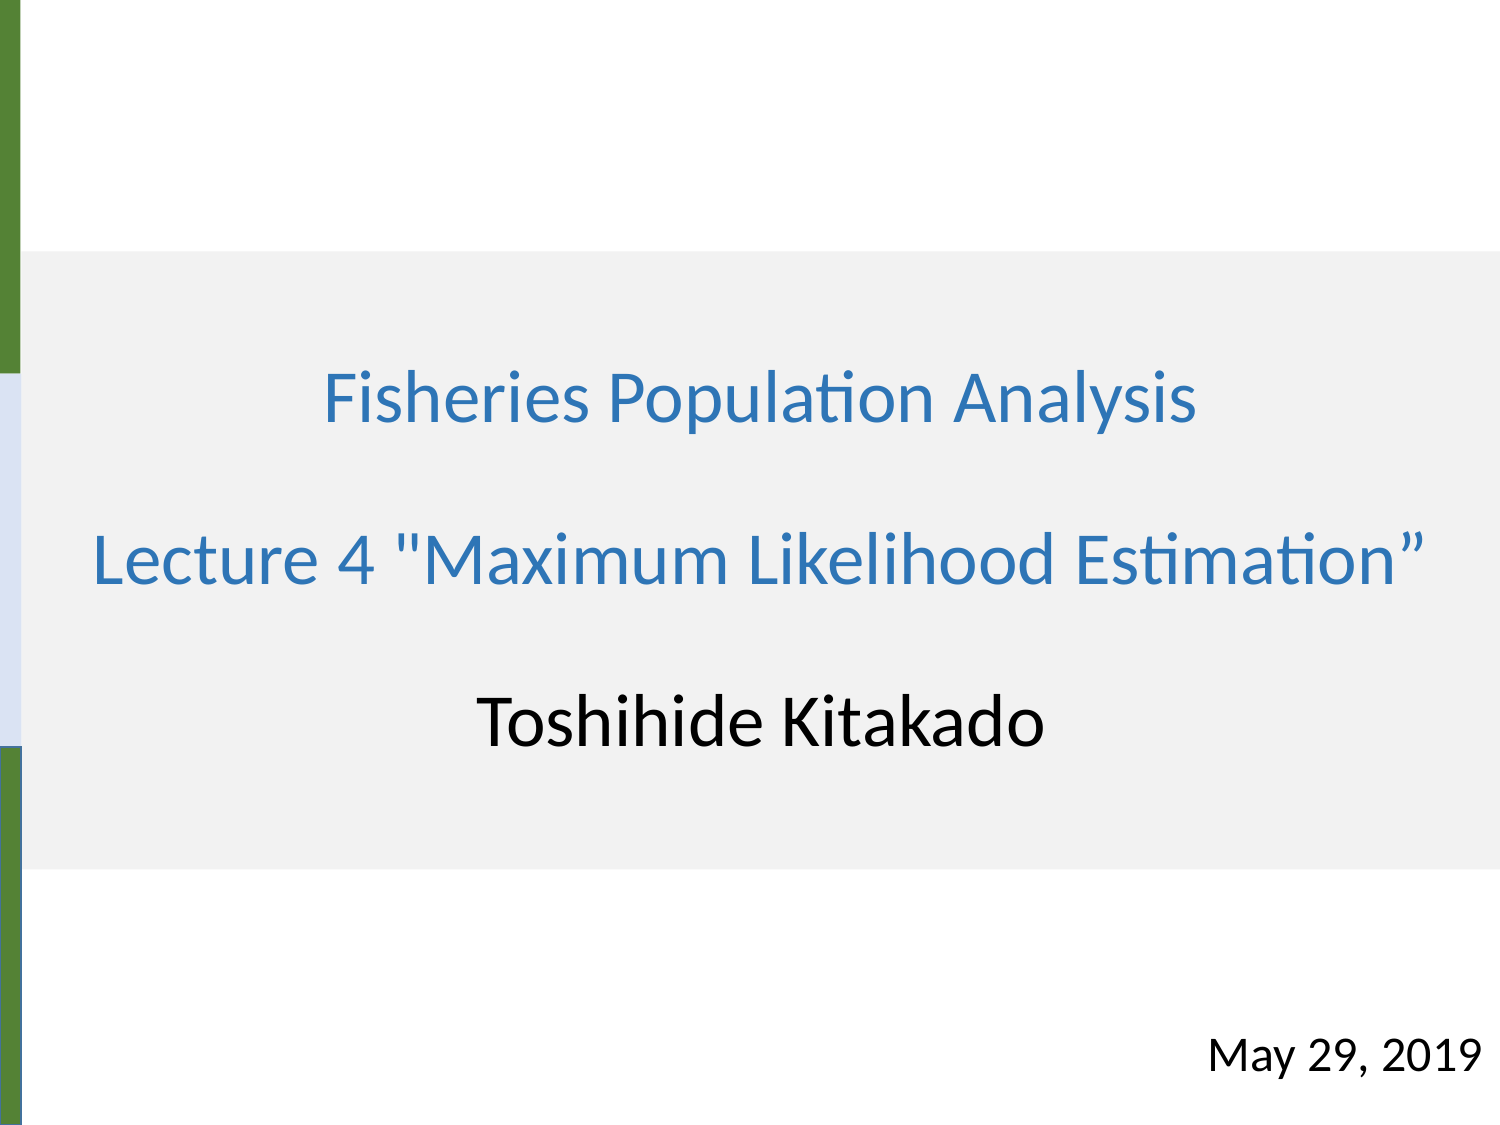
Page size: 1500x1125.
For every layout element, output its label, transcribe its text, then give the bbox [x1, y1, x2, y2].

text_box May 29, 2019 [1192, 1013, 1498, 1089]
title Fisheries Population Analysis Lecture 4 "Maximum Likelihood Estimation” Toshihide Kitakado [22, 251, 1500, 870]
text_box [0, 0, 22, 1125]
